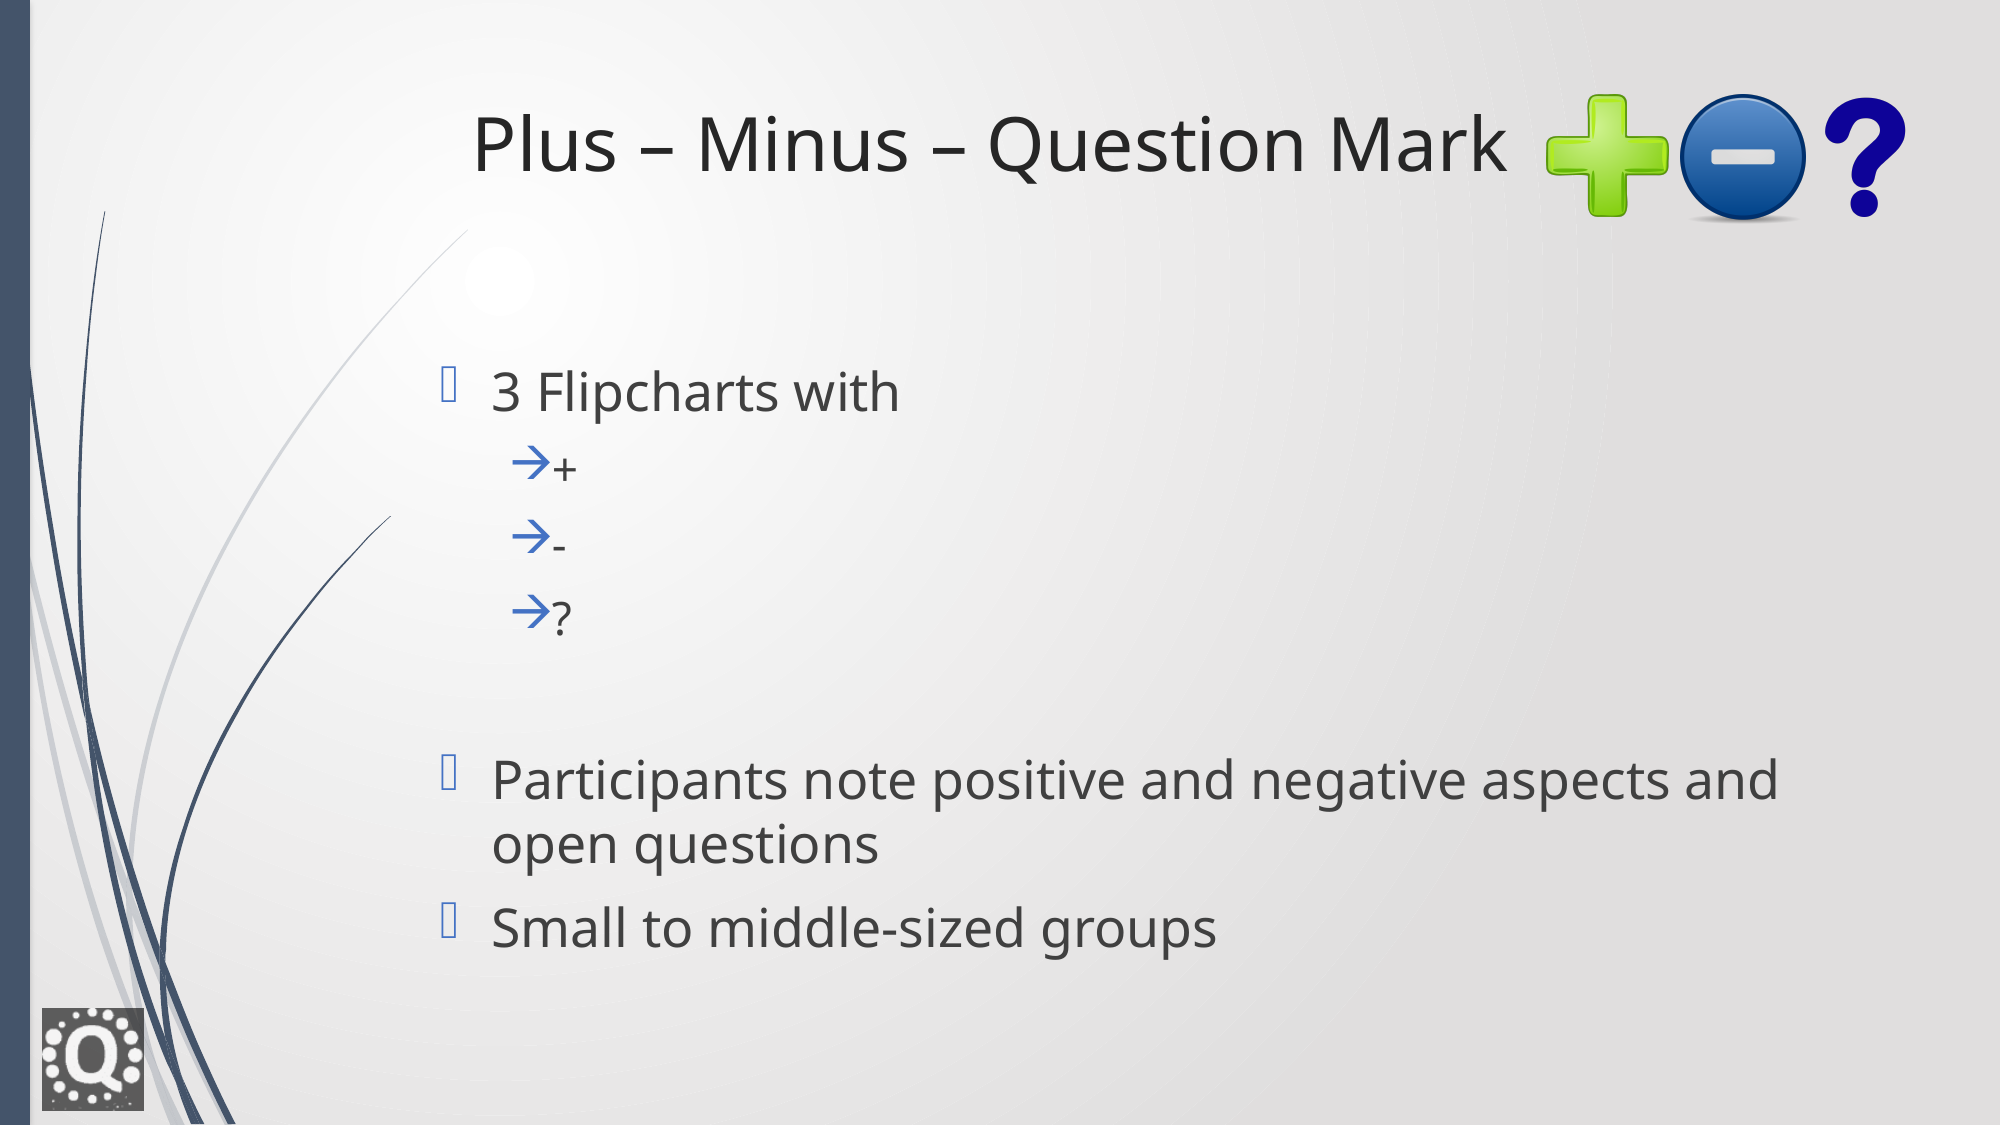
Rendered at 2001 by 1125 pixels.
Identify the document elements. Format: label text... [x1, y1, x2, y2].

picture [1816, 78, 1921, 217]
list 3 Flipcharts with + - ? Participants note positive and negative aspects and open questions Small to middle-sized groups [424, 350, 1888, 970]
title Plus – Minus – Question Mark [269, 88, 1731, 299]
picture [1545, 94, 1669, 217]
picture [42, 1008, 144, 1111]
picture [1679, 94, 1806, 225]
